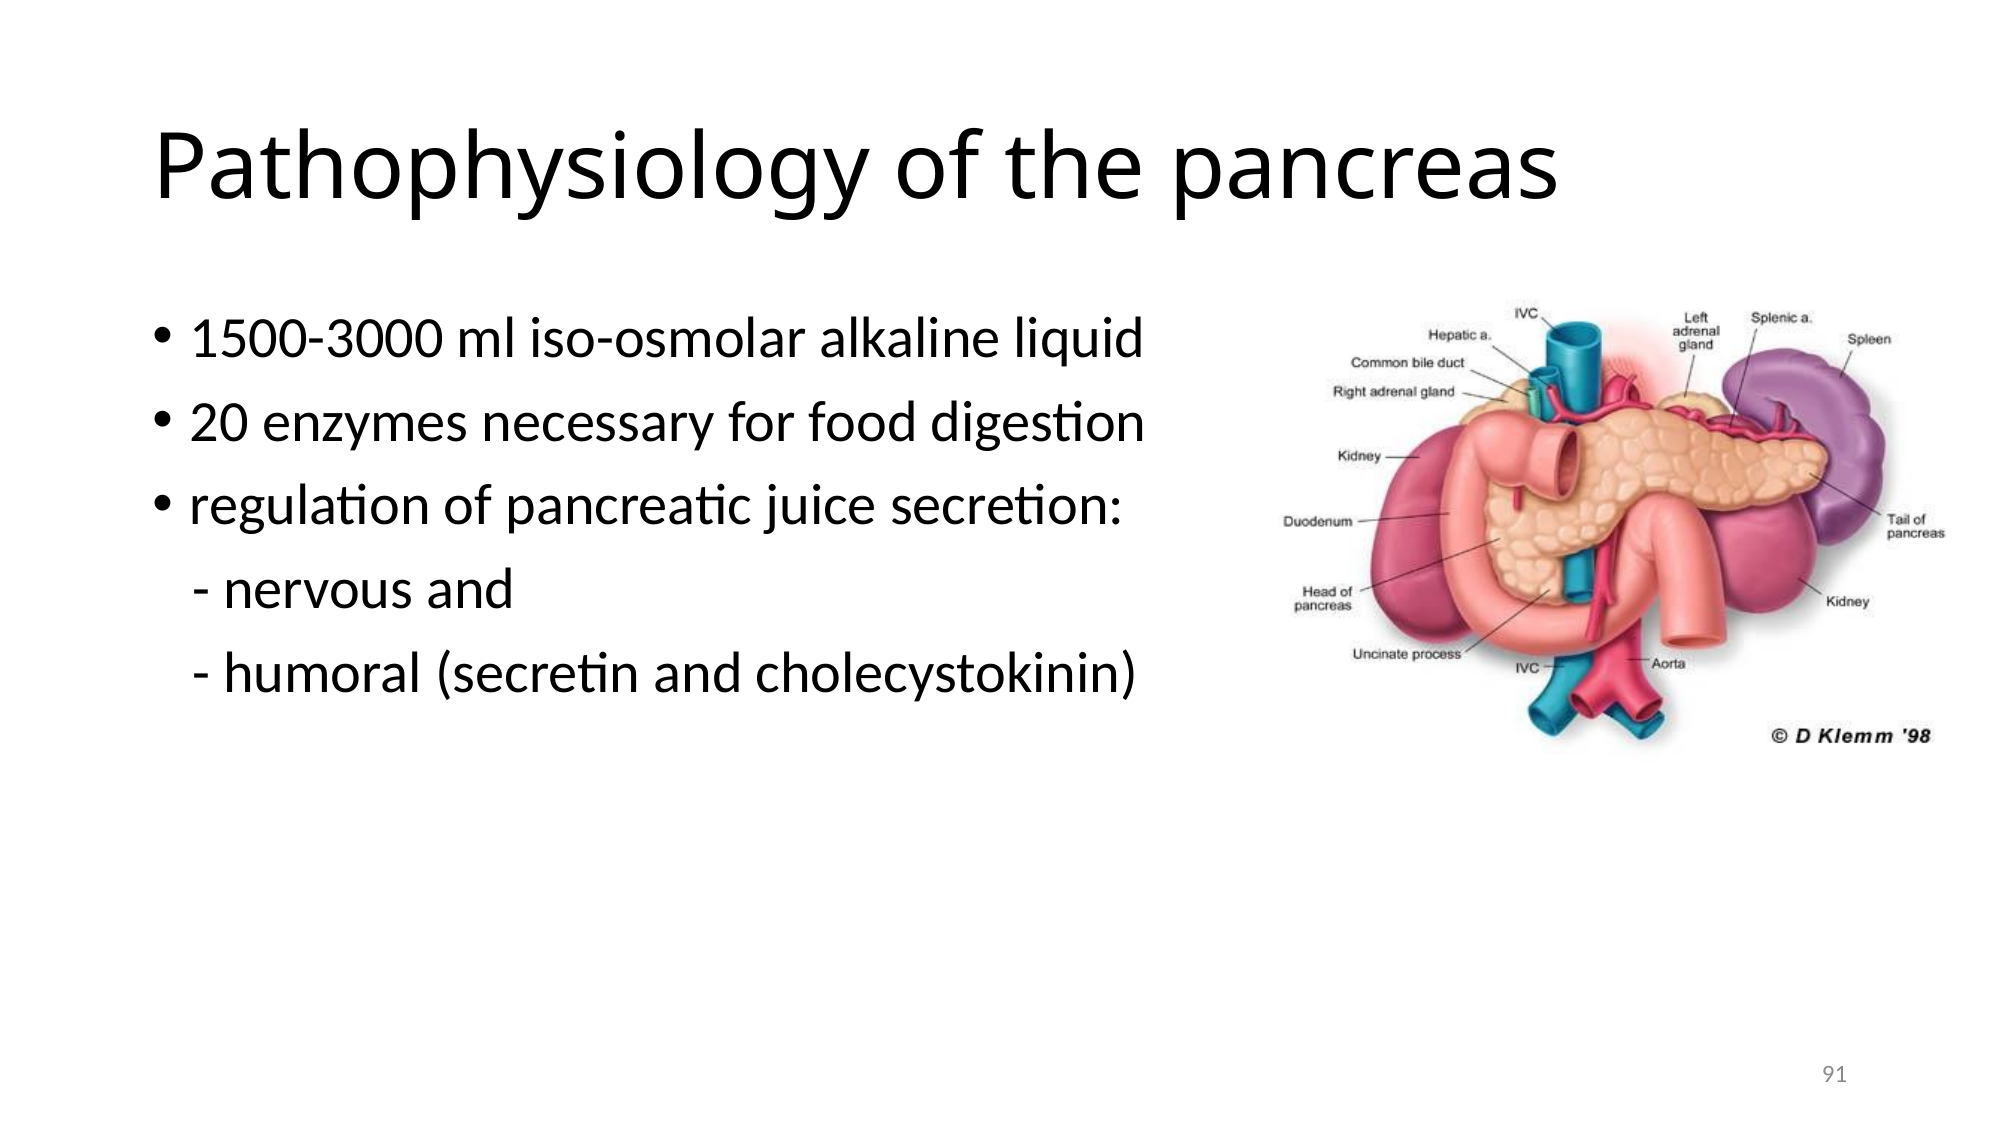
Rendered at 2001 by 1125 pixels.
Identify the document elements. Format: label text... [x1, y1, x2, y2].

text_box [1278, 299, 1950, 764]
list 1500-3000 ml iso-osmolar alkaline liquid 20 enzymes necessary for food digestion regulation of pancreatic juice secretion: - nervous and - humoral (secretin and cholecystokinin) [137, 299, 1296, 1014]
title Pathophysiology of the pancreas [137, 59, 1863, 278]
slide_number 91 [1412, 1042, 1863, 1103]
